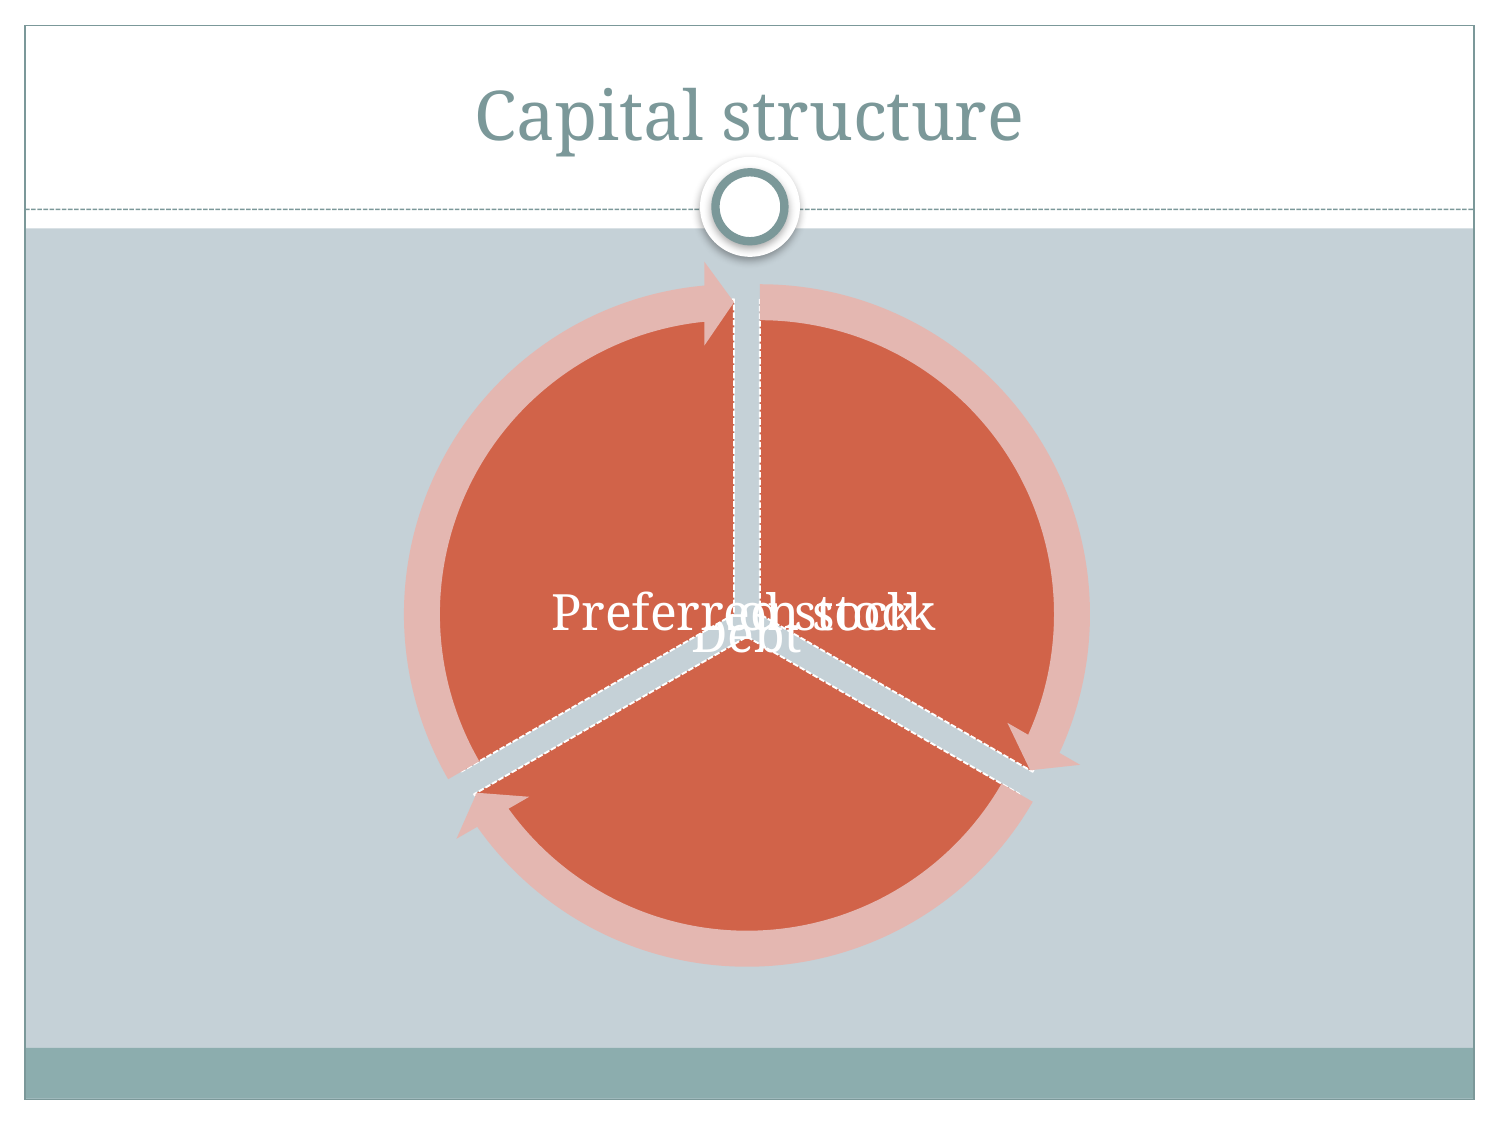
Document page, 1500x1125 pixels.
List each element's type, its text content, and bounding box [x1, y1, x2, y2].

title Capital structure [49, 37, 1450, 162]
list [49, 250, 1445, 1001]
